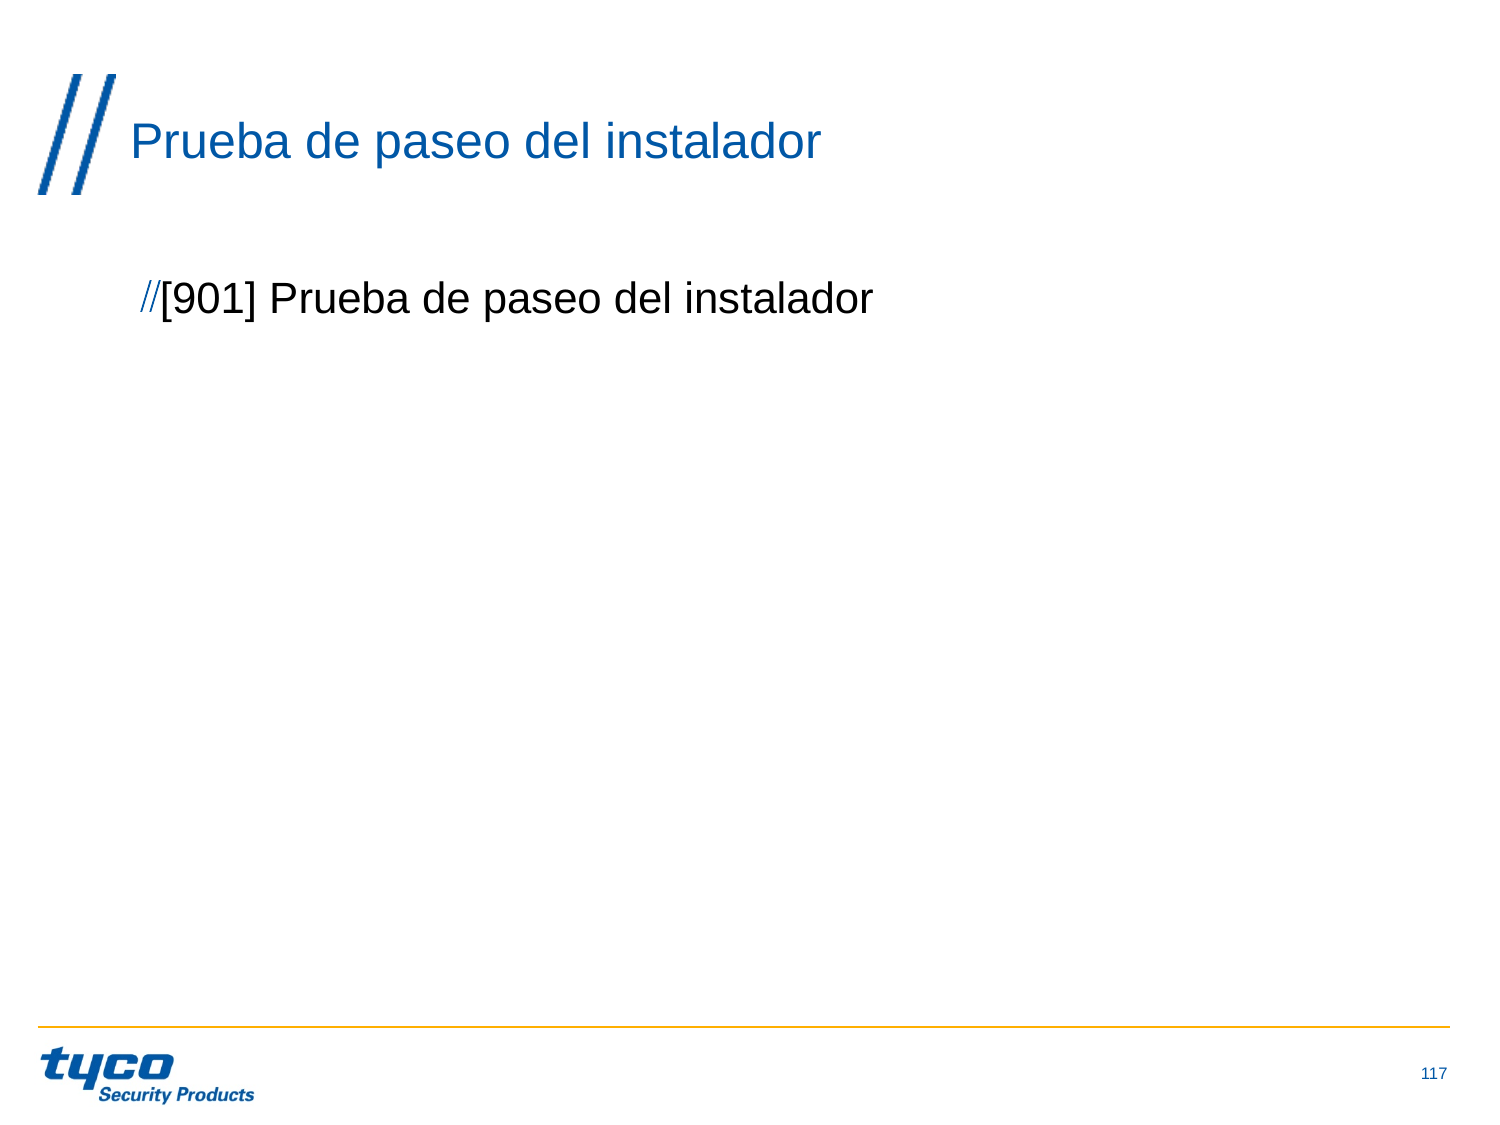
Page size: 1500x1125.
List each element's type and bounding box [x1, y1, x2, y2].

slide_number [1387, 1042, 1463, 1103]
picture [140, 280, 171, 312]
title [115, 44, 1426, 233]
text_box [97, 1061, 228, 1091]
picture [37, 74, 115, 195]
list [124, 262, 1426, 976]
picture [34, 1040, 260, 1107]
